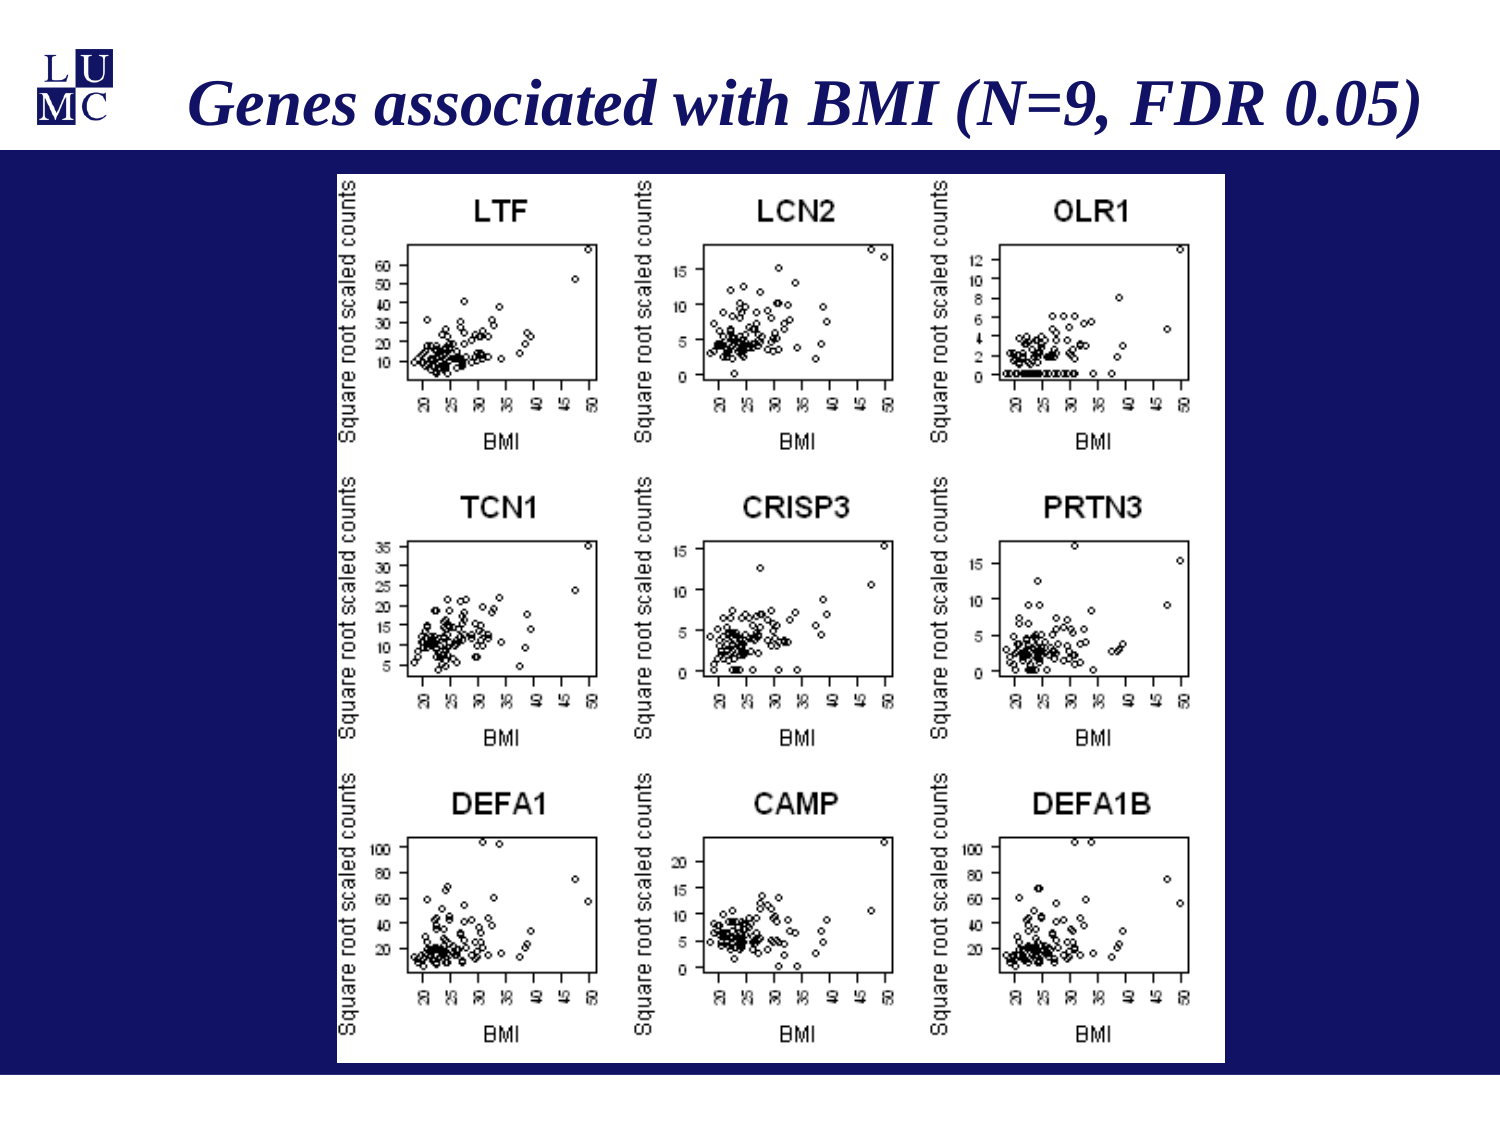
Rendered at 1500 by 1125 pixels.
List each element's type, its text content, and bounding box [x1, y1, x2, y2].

title Genes associated with BMI (N=9, FDR 0.05) [187, 19, 1463, 141]
picture [37, 49, 113, 125]
picture [337, 174, 1226, 1063]
